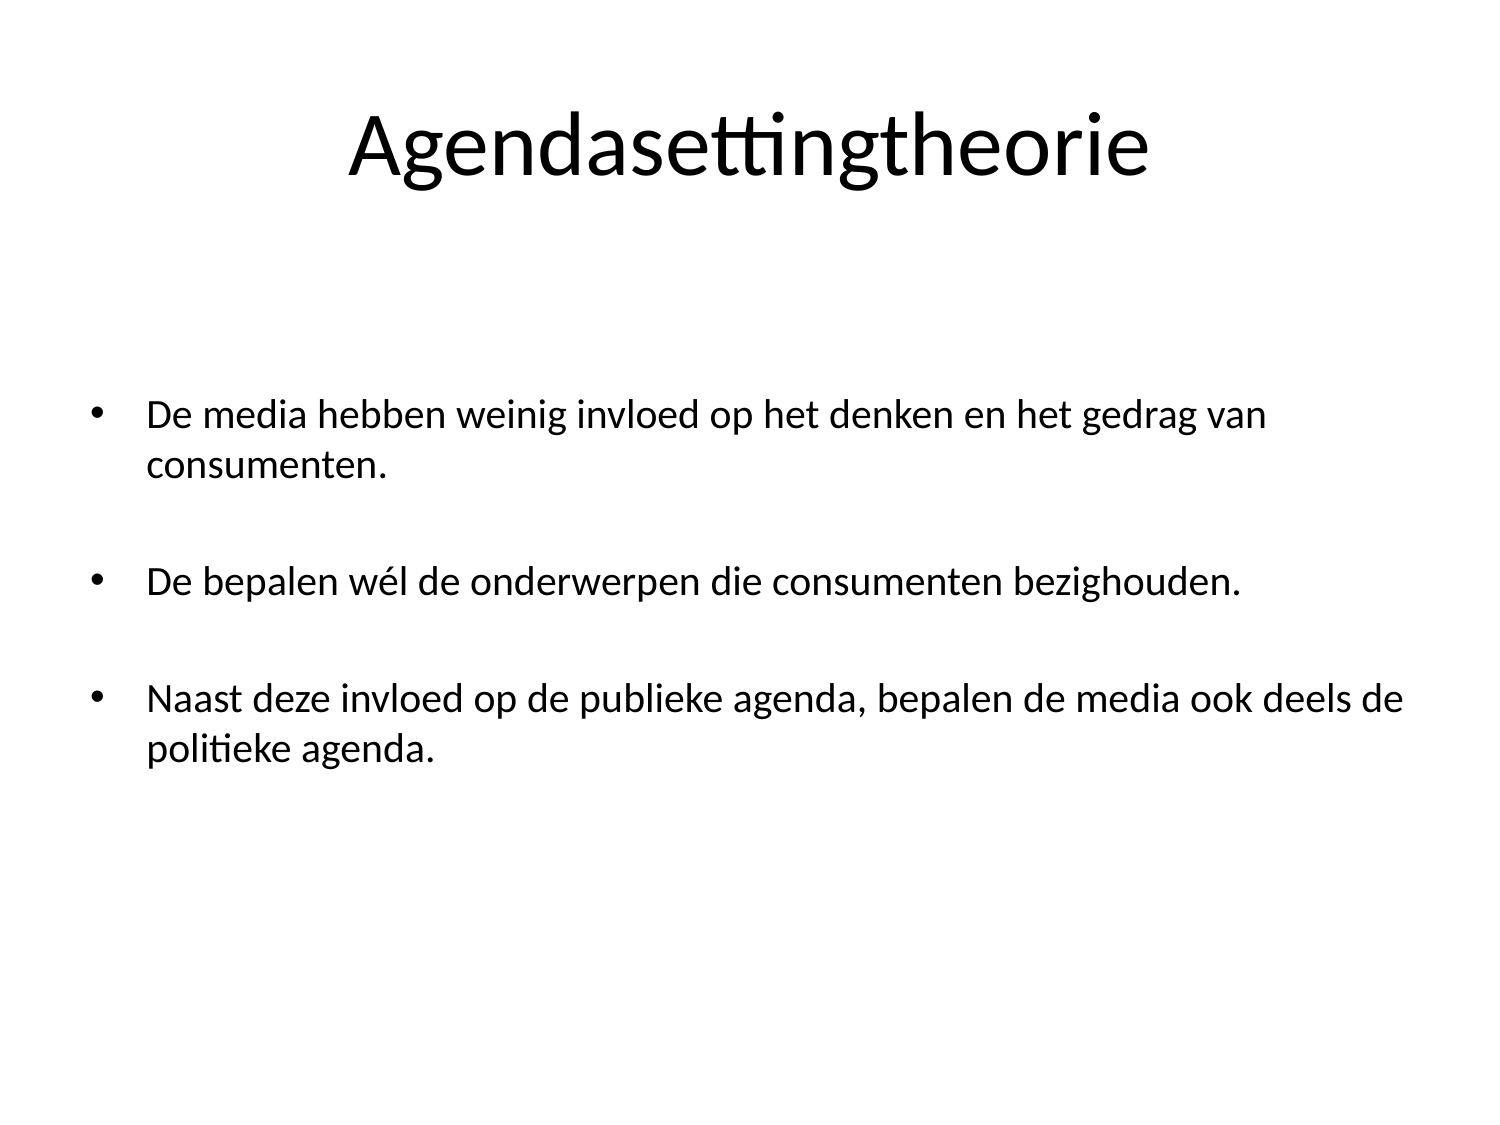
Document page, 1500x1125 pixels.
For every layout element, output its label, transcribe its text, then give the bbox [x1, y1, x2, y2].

list De media hebben weinig invloed op het denken en het gedrag van consumenten. De bepalen wél de onderwerpen die consumenten bezighouden. Naast deze invloed op de publieke agenda, bepalen de media ook deels de politieke agenda. [75, 262, 1425, 1005]
title Agendasettingtheorie [75, 45, 1425, 233]
